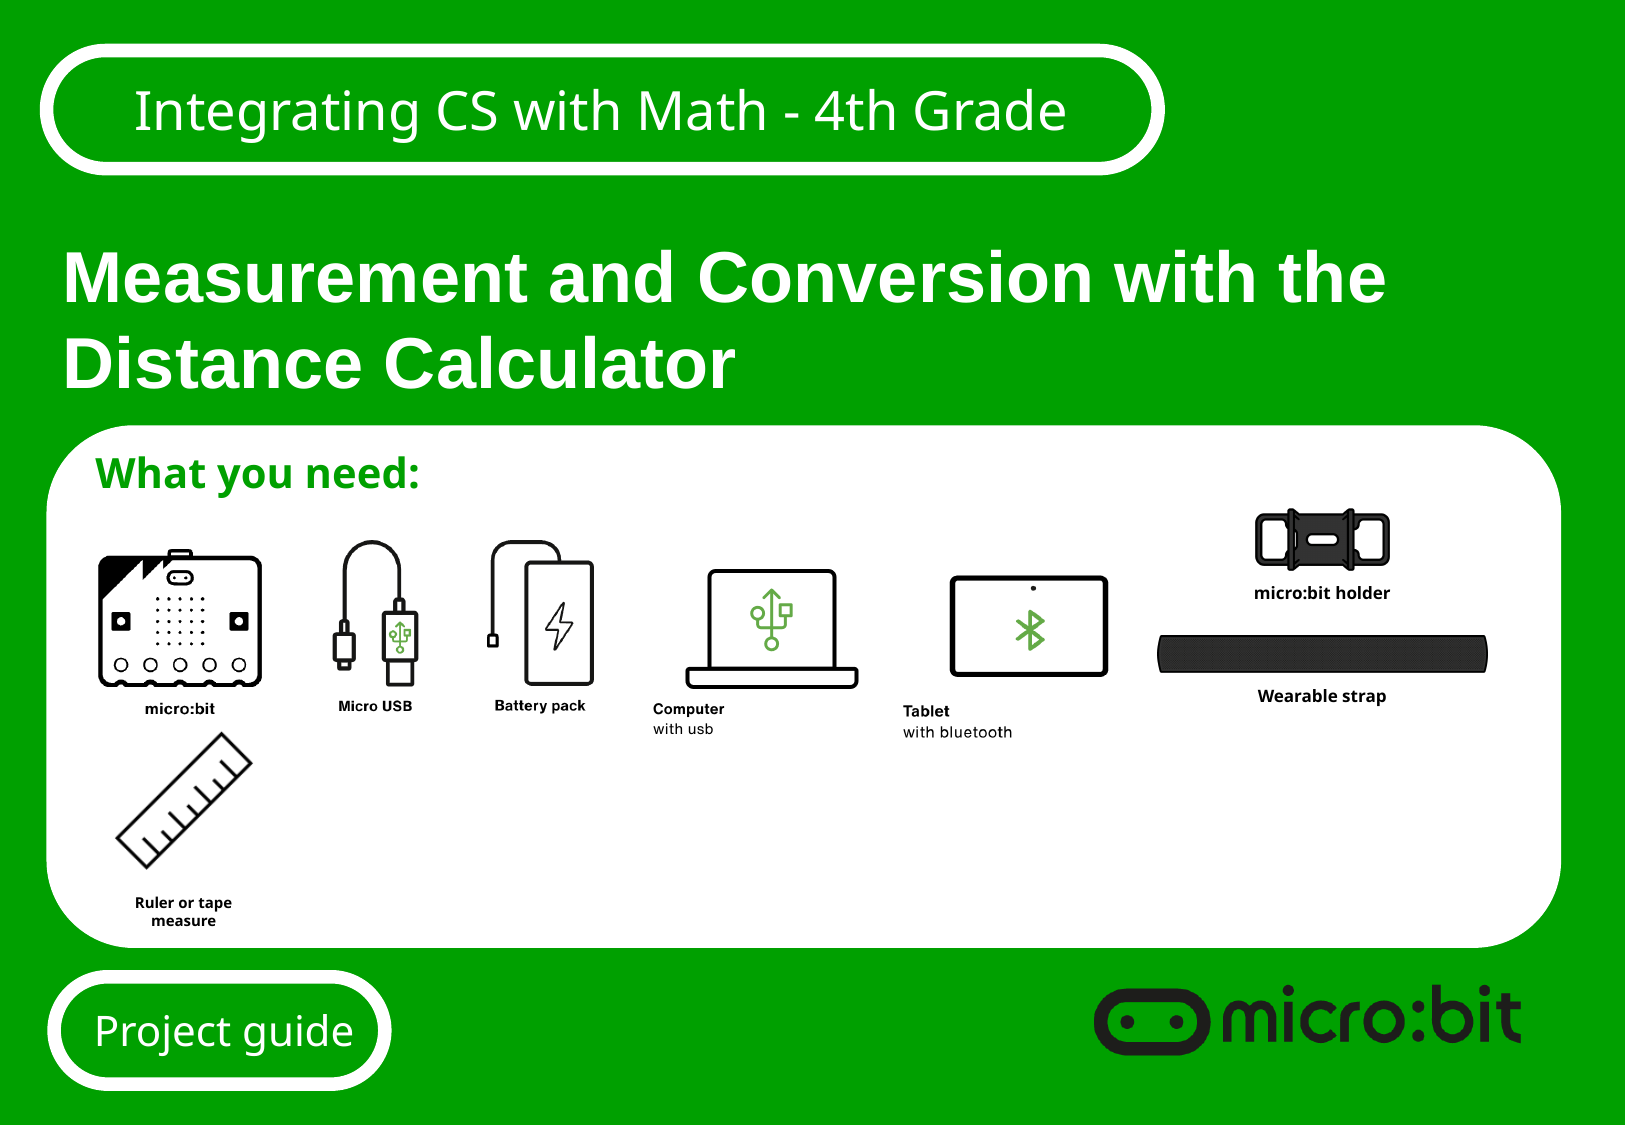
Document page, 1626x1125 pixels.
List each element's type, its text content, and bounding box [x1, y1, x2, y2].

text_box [46, 50, 1159, 169]
picture [1051, 940, 1562, 1097]
picture [893, 556, 1124, 748]
text_box Project guide [374, 997, 557, 1063]
text_box [54, 976, 385, 1085]
text_box Measurement and Conversion with the Distance Calculator [46, 221, 1597, 412]
picture [642, 557, 873, 747]
picture [78, 533, 289, 723]
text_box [1156, 508, 1488, 719]
text_box [46, 425, 1562, 948]
picture [309, 529, 434, 719]
title What you need: [79, 444, 1513, 649]
picture [454, 529, 622, 719]
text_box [104, 731, 263, 917]
